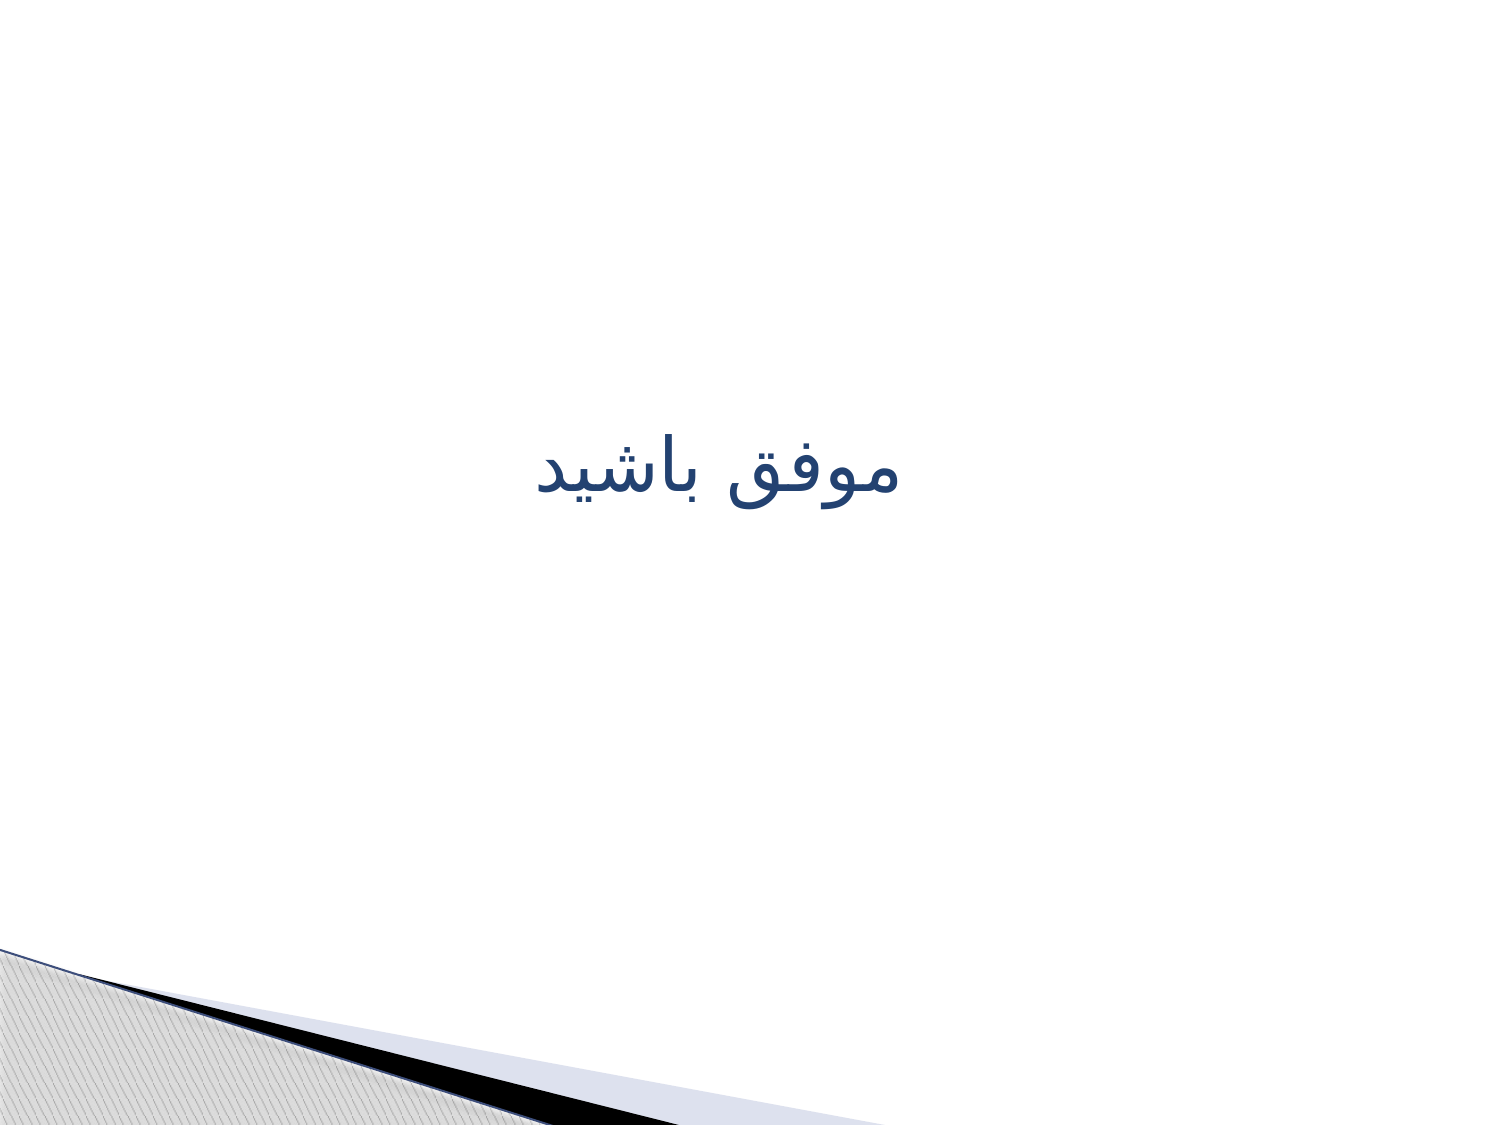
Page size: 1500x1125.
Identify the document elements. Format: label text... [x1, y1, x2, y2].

list موفق باشید [53, 408, 1404, 764]
